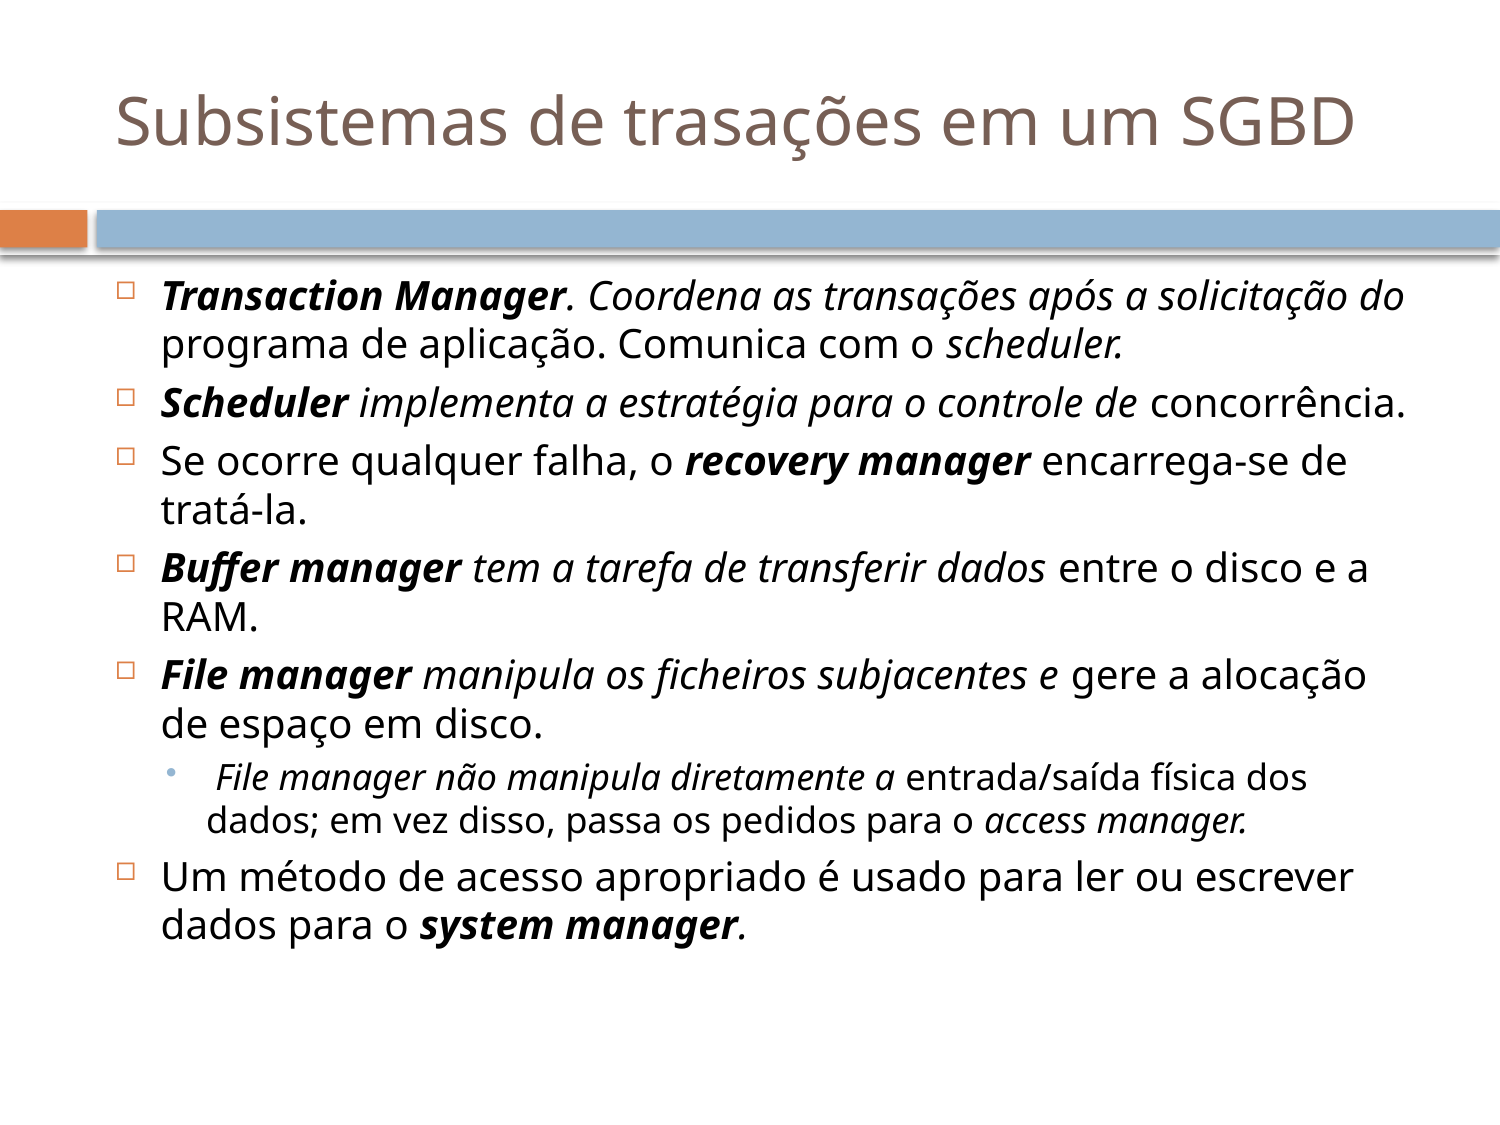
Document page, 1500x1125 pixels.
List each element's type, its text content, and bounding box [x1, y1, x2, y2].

list Transaction Manager. Coordena as transações após a solicitação do programa de aplicação. Comunica com o scheduler. Scheduler implementa a estratégia para o controle de concorrência. Se ocorre qualquer falha, o recovery manager encarrega-se de tratá-la. Buffer manager tem a tarefa de transferir dados entre o disco e a RAM. File manager manipula os ficheiros subjacentes e gere a alocação de espaço em disco. File manager não manipula diretamente a entrada/saída física dos dados; em vez disso, passa os pedidos para o access manager. Um método de acesso apropriado é usado para ler ou escrever dados para o system manager. [100, 262, 1438, 1000]
title Subsistemas de trasações em um SGBD [100, 37, 1438, 200]
